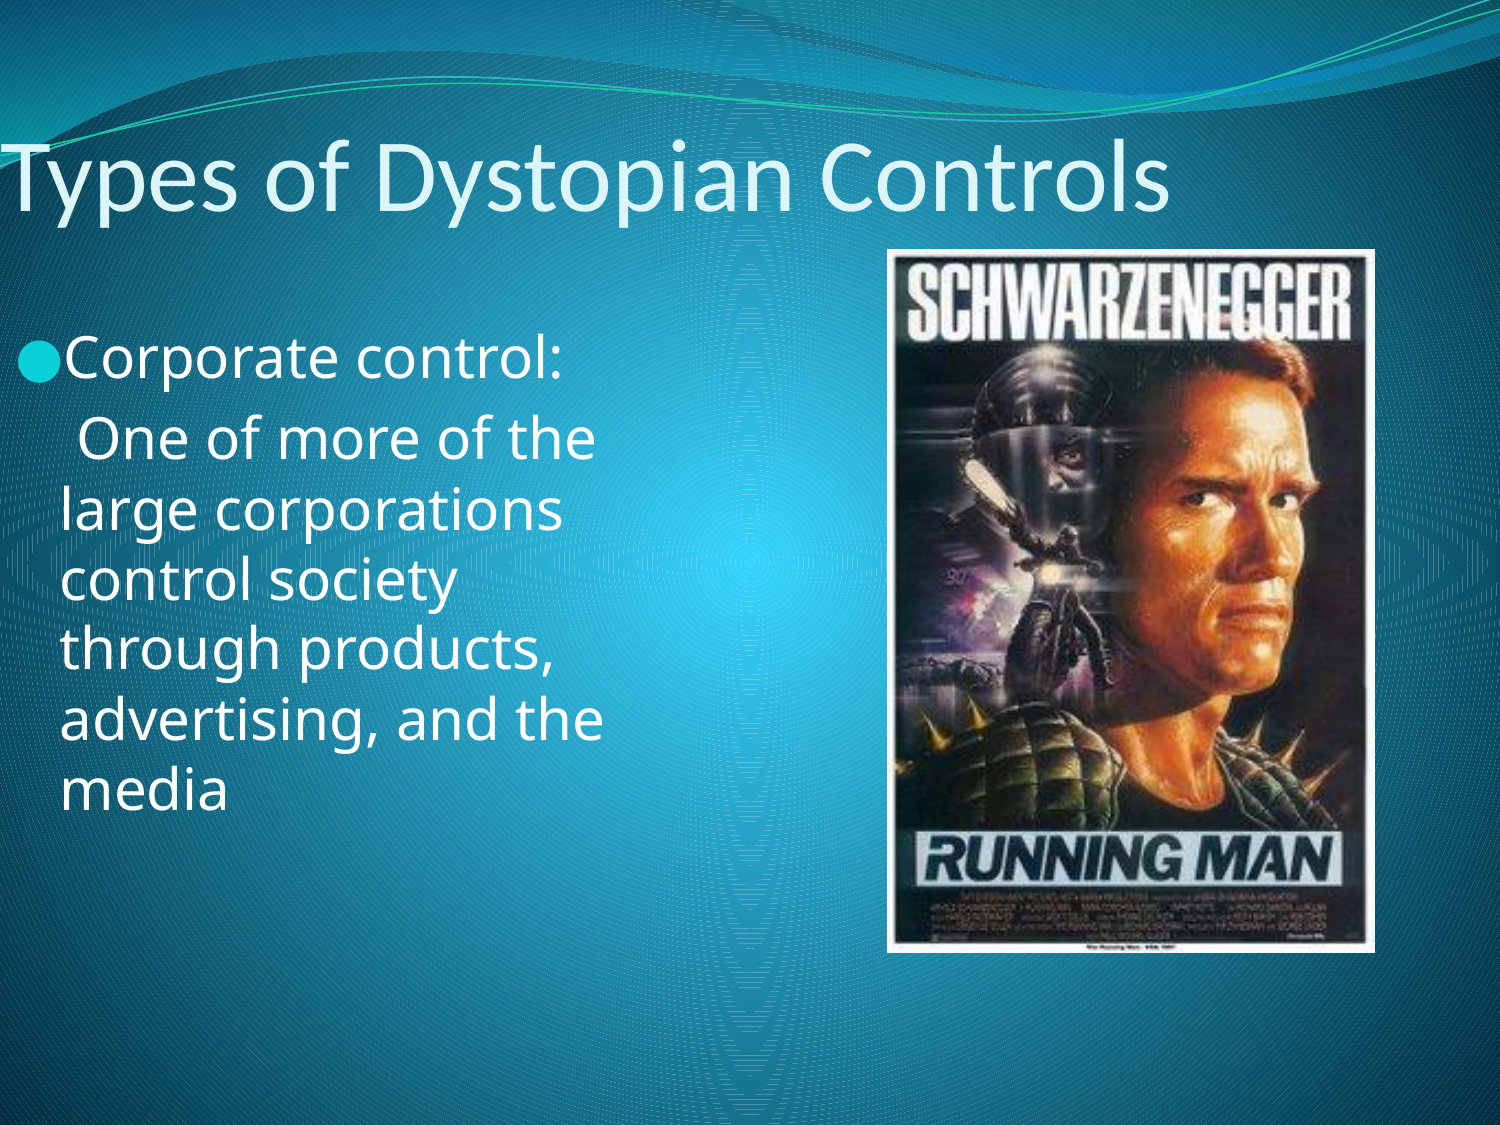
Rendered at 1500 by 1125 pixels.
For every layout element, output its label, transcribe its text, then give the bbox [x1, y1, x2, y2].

picture [887, 249, 1376, 953]
title Types of Dystopian Controls [0, 45, 1350, 233]
list Corporate control: One of more of the large corporations control society through products, advertising, and the media [0, 312, 663, 988]
